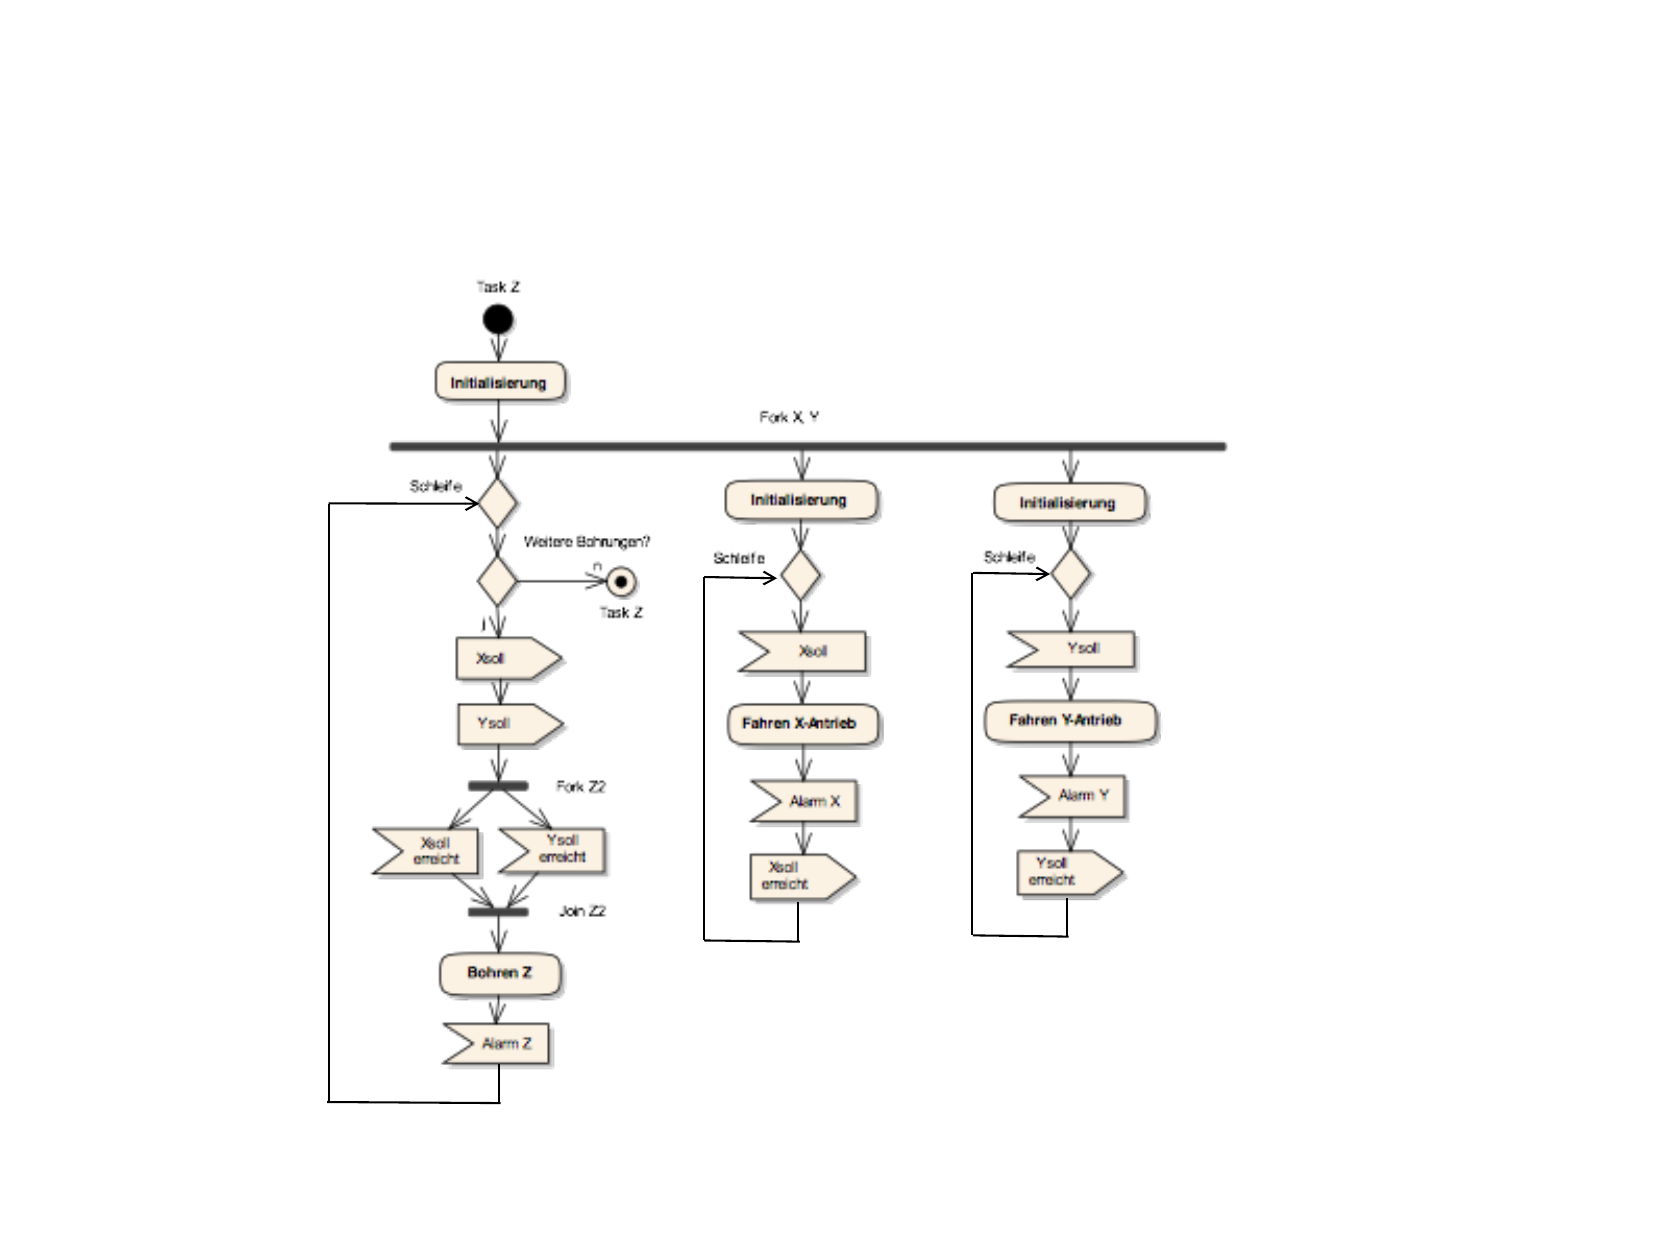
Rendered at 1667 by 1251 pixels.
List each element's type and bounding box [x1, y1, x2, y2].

picture [349, 274, 1284, 1088]
